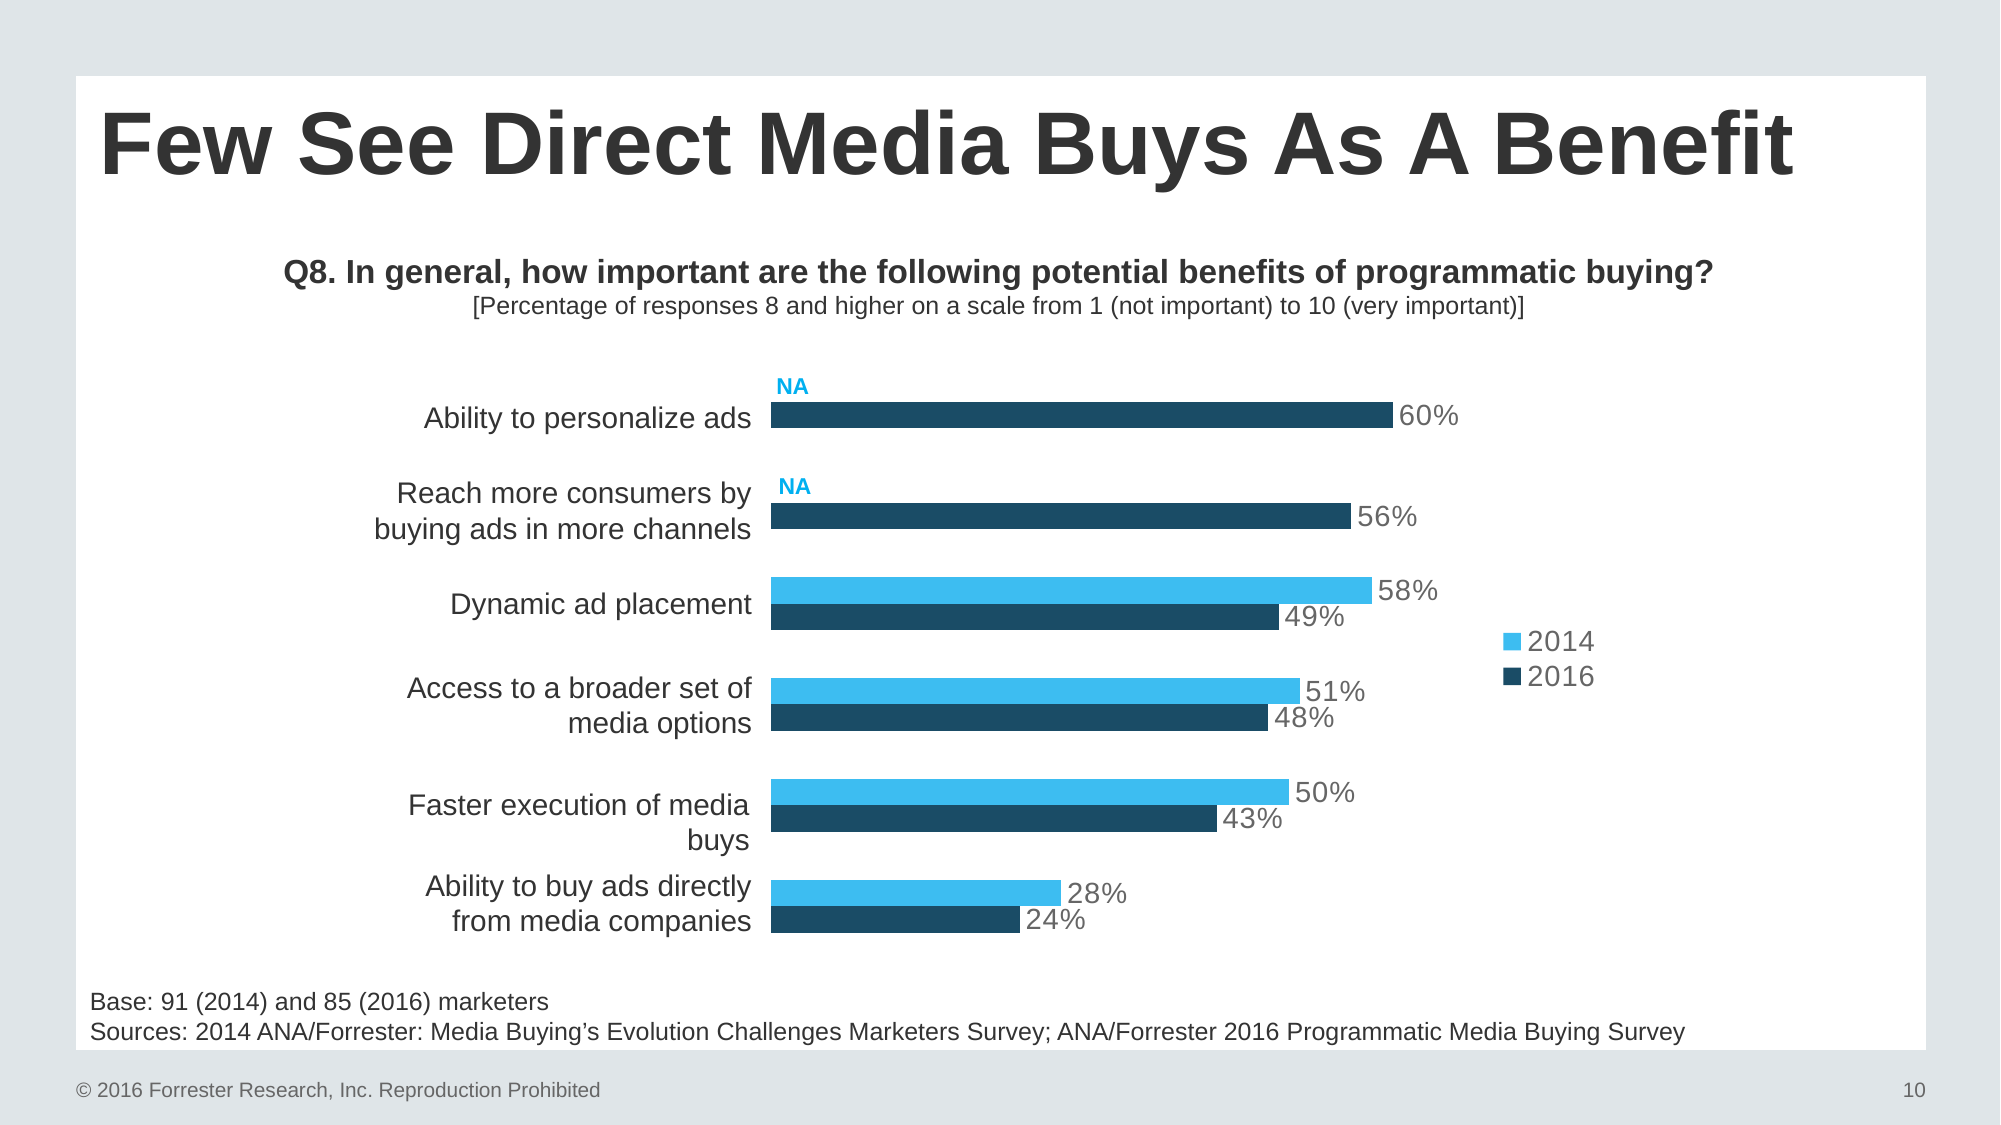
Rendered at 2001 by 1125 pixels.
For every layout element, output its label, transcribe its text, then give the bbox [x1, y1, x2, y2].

text_box Dynamic ad placement [347, 584, 701, 621]
text_box Access to a broader set of media options [339, 668, 701, 740]
text_box Reach more consumers by buying ads in more channels [362, 474, 701, 546]
text_box Ability to personalize ads [362, 399, 701, 435]
text_box Faster execution of media buys [337, 785, 701, 857]
text_box Ability to buy ads directly from media companies [362, 866, 701, 938]
title Few See Direct Media Buys As A Benefit [99, 97, 1900, 195]
text_box Q8. In general, how important are the following potential benefits of programmatic buying? [Percentage of responses 8 and higher on a scale from 1 (not important) to 10 (very important)] [125, 249, 1875, 320]
text_box Base: 91 (2014) and 85 (2016) marketers Sources: 2014 ANA/Forrester: Media Buying’s Evolution Challenges Marketers Survey; ANA/Forrester 2016 Programmatic Media Buying Survey [75, 975, 1900, 1053]
chart [706, 350, 1653, 958]
